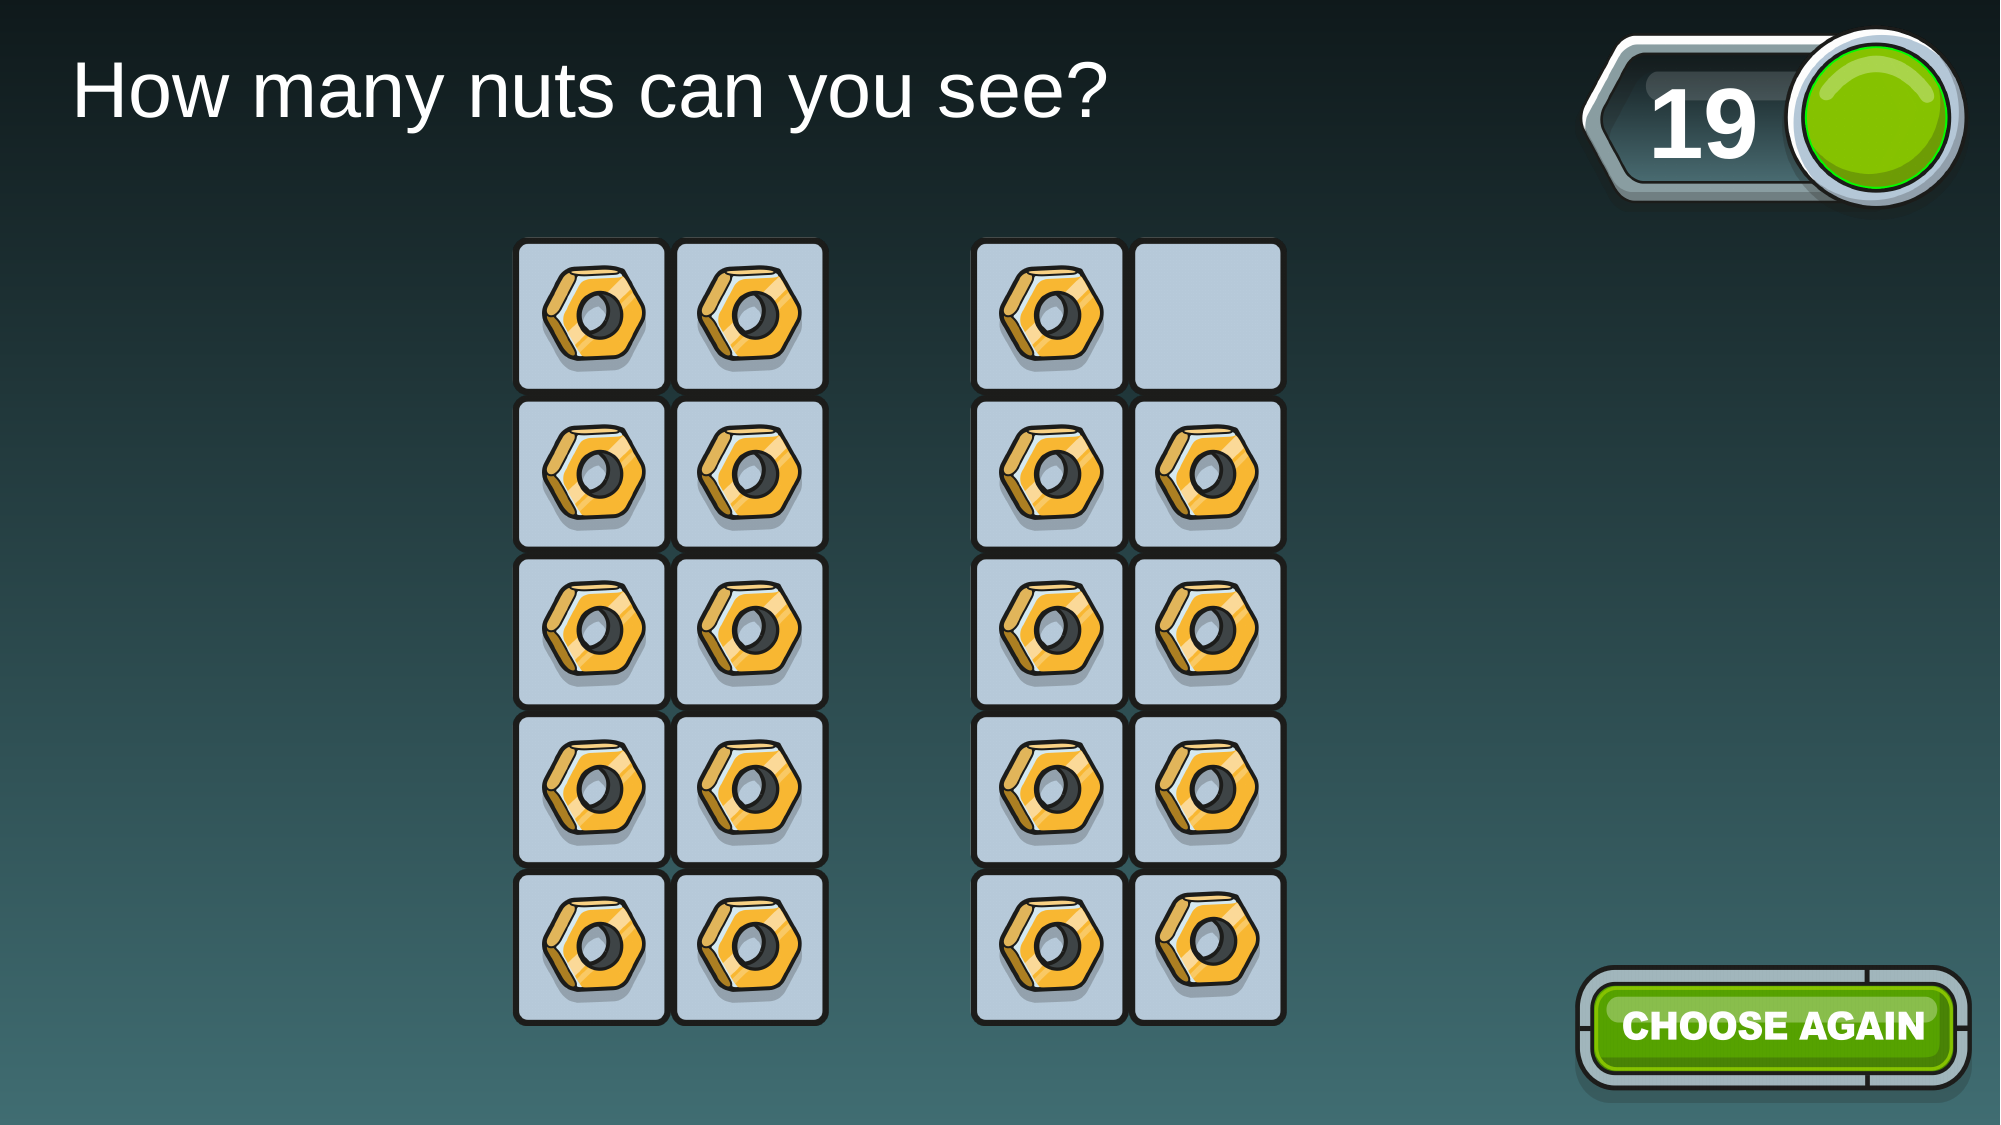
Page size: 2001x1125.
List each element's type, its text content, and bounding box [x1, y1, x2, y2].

picture [1575, 25, 1971, 221]
picture [276, 238, 1523, 1026]
text_box How many nuts can you see? [55, 30, 1183, 182]
picture [1575, 965, 1972, 1104]
